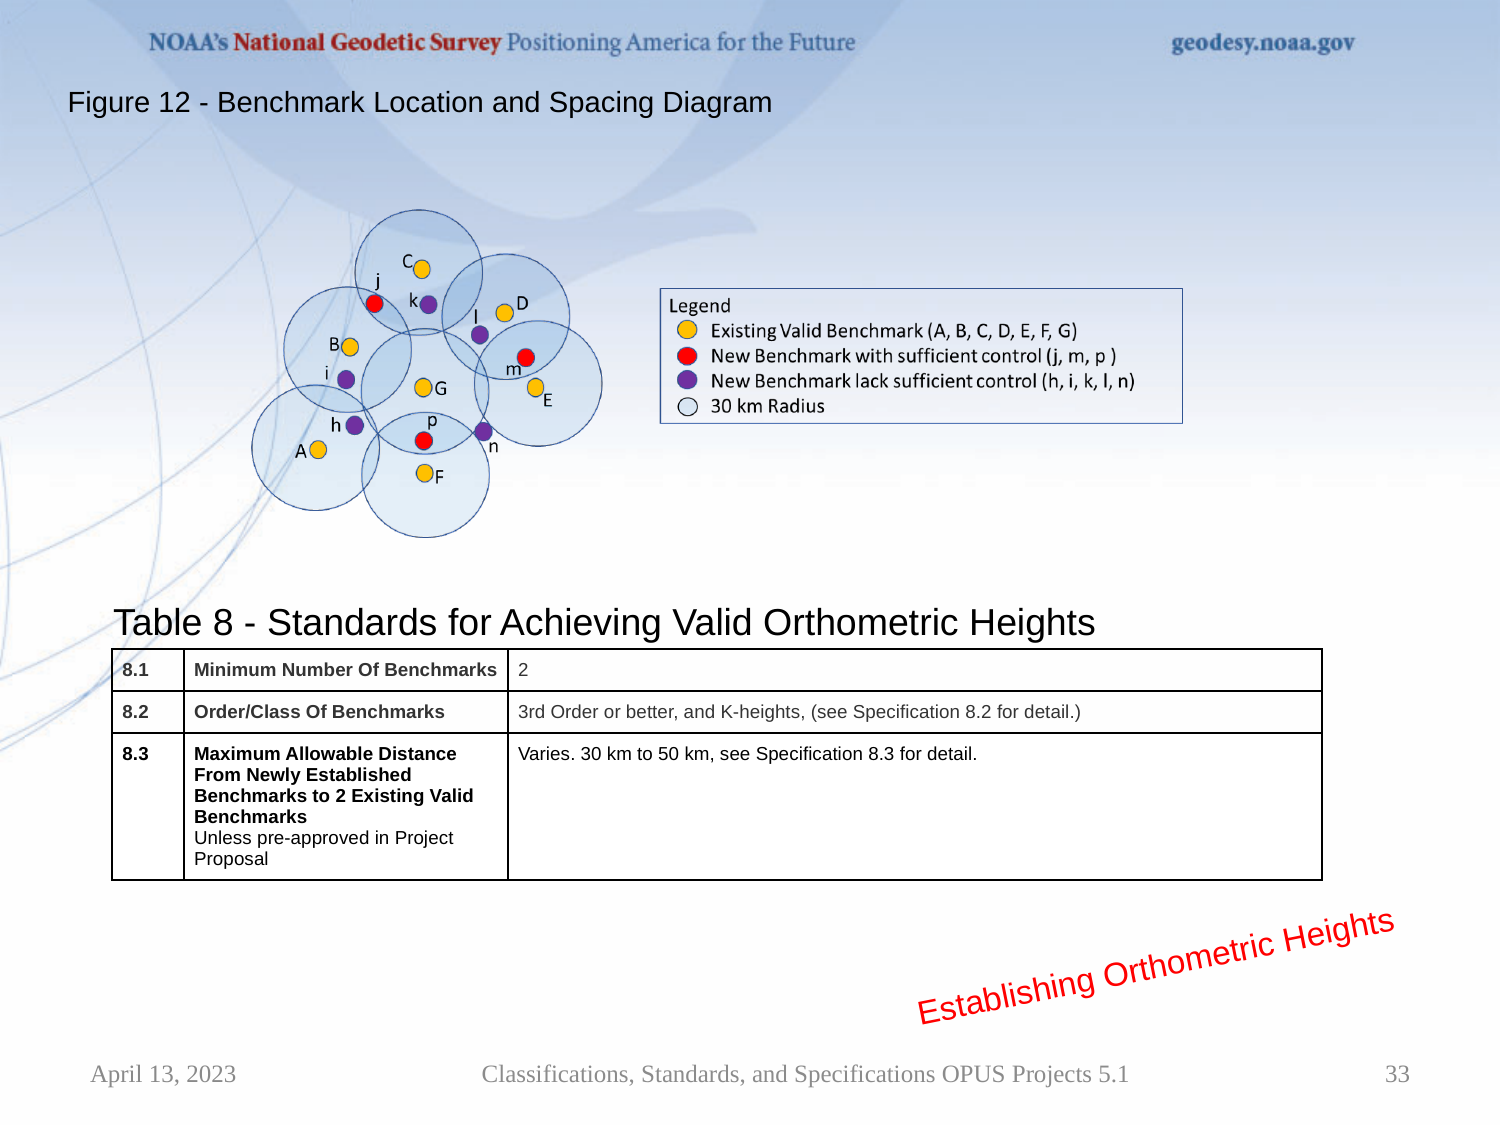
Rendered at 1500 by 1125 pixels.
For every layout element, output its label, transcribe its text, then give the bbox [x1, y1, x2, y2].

text_box Establishing Orthometric Heights [897, 871, 1492, 1042]
table_header Minimum Number Of Benchmarks [185, 651, 507, 690]
slide_number 33 [1307, 1042, 1425, 1103]
table_cell 8.2 [113, 692, 183, 732]
footer Classifications, Standards, and Specifications OPUS Projects 5.1 [345, 1042, 1267, 1103]
table_cell Maximum Allowable Distance From Newly Established Benchmarks to 2 Existing Valid Benchmarks Unless pre-approved in Project Proposal [185, 734, 507, 879]
table_cell 3rd Order or better, and K-heights, (see Specification 8.2 for detail.) [509, 692, 1321, 732]
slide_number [75, 1042, 286, 1103]
text_box Figure 12 - Benchmark Location and Spacing Diagram [52, 75, 1075, 126]
table_header 2 [509, 650, 1321, 690]
table_cell Order/Class Of Benchmarks [185, 692, 507, 732]
table_cell Varies. 30 km to 50 km, see Specification 8.3 for detail. [509, 734, 1321, 879]
table_cell 8.3 [113, 734, 183, 879]
table_header 8.1 [113, 651, 183, 690]
text_box Table 8 - Standards for Achieving Valid Orthometric Heights [98, 590, 1144, 651]
picture [0, 0, 1500, 1125]
